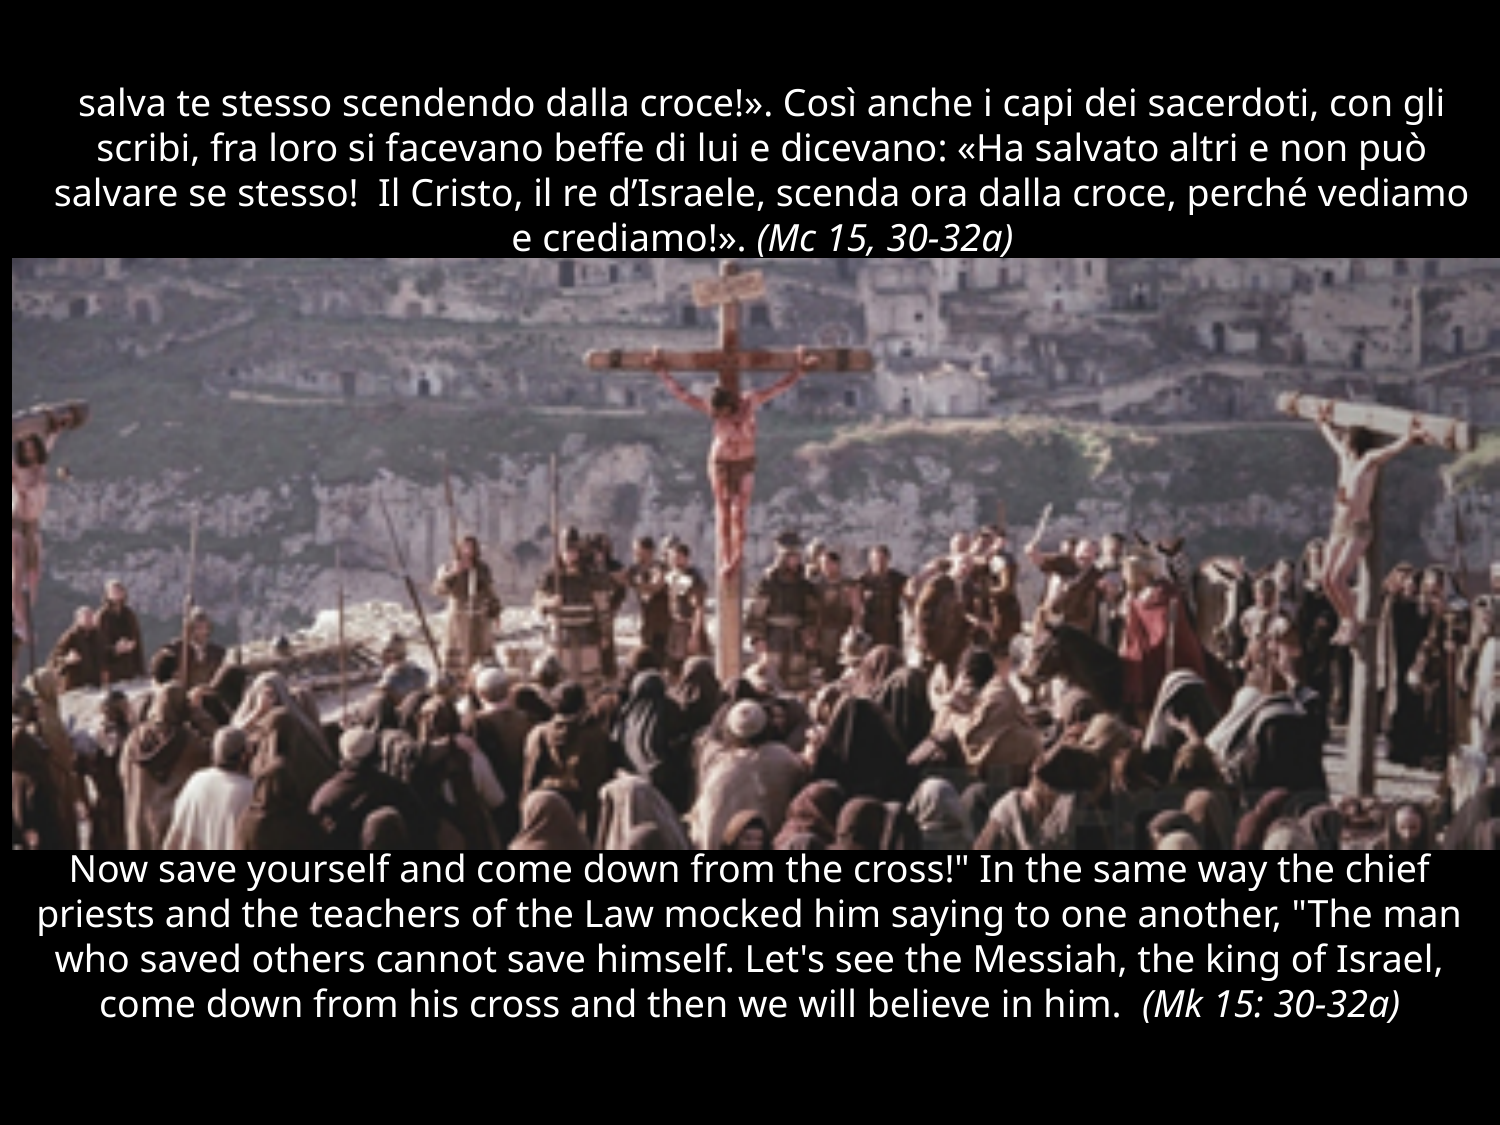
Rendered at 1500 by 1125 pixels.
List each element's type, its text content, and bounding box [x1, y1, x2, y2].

title salva te stesso scendendo dalla croce!». Così anche i capi dei sacerdoti, con gli scribi, fra loro si facevano beffe di lui e dicevano: «Ha salvato altri e non può salvare se stesso! Il Cristo, il re d’Israele, scenda ora dalla croce, perché vediamo e crediamo!». (Mc 15, 30-32a) [24, 75, 1500, 258]
picture [12, 258, 1500, 850]
text_box Now save yourself and come down from the cross!" In the same way the chief priests and the teachers of the Law mocked him saying to one another, "The man who saved others cannot save himself. Let's see the Messiah, the king of Israel, come down from his cross and then we will believe in him. (Mk 15: 30-32a) [0, 837, 1500, 1033]
